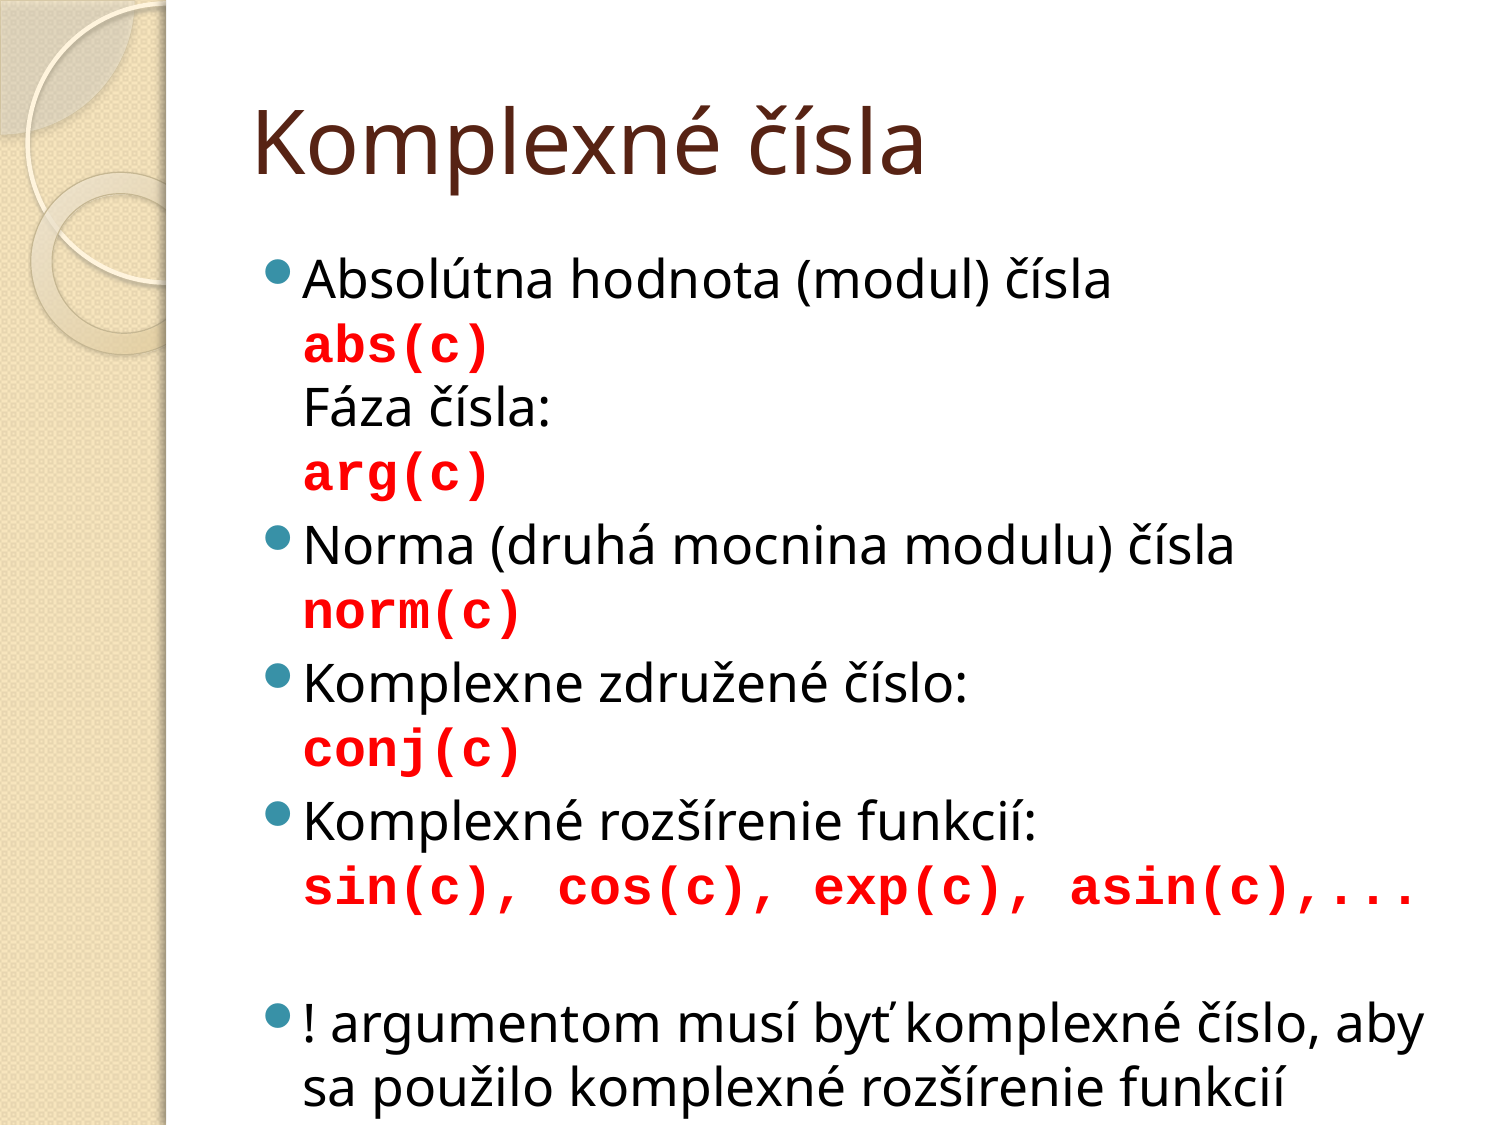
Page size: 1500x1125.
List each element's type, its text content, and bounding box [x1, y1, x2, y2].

list Absolútna hodnota (modul) čísla abs(c) Fáza čísla: arg(c) Norma (druhá mocnina modulu) čísla norm(c) Komplexne združené číslo: conj(c) Komplexné rozšírenie funkcií: sin(c), cos(c), exp(c), asin(c),... ! argumentom musí byť komplexné číslo, aby sa použilo komplexné rozšírenie funkcií [235, 237, 1466, 1125]
title Komplexné čísla [235, 45, 1466, 233]
